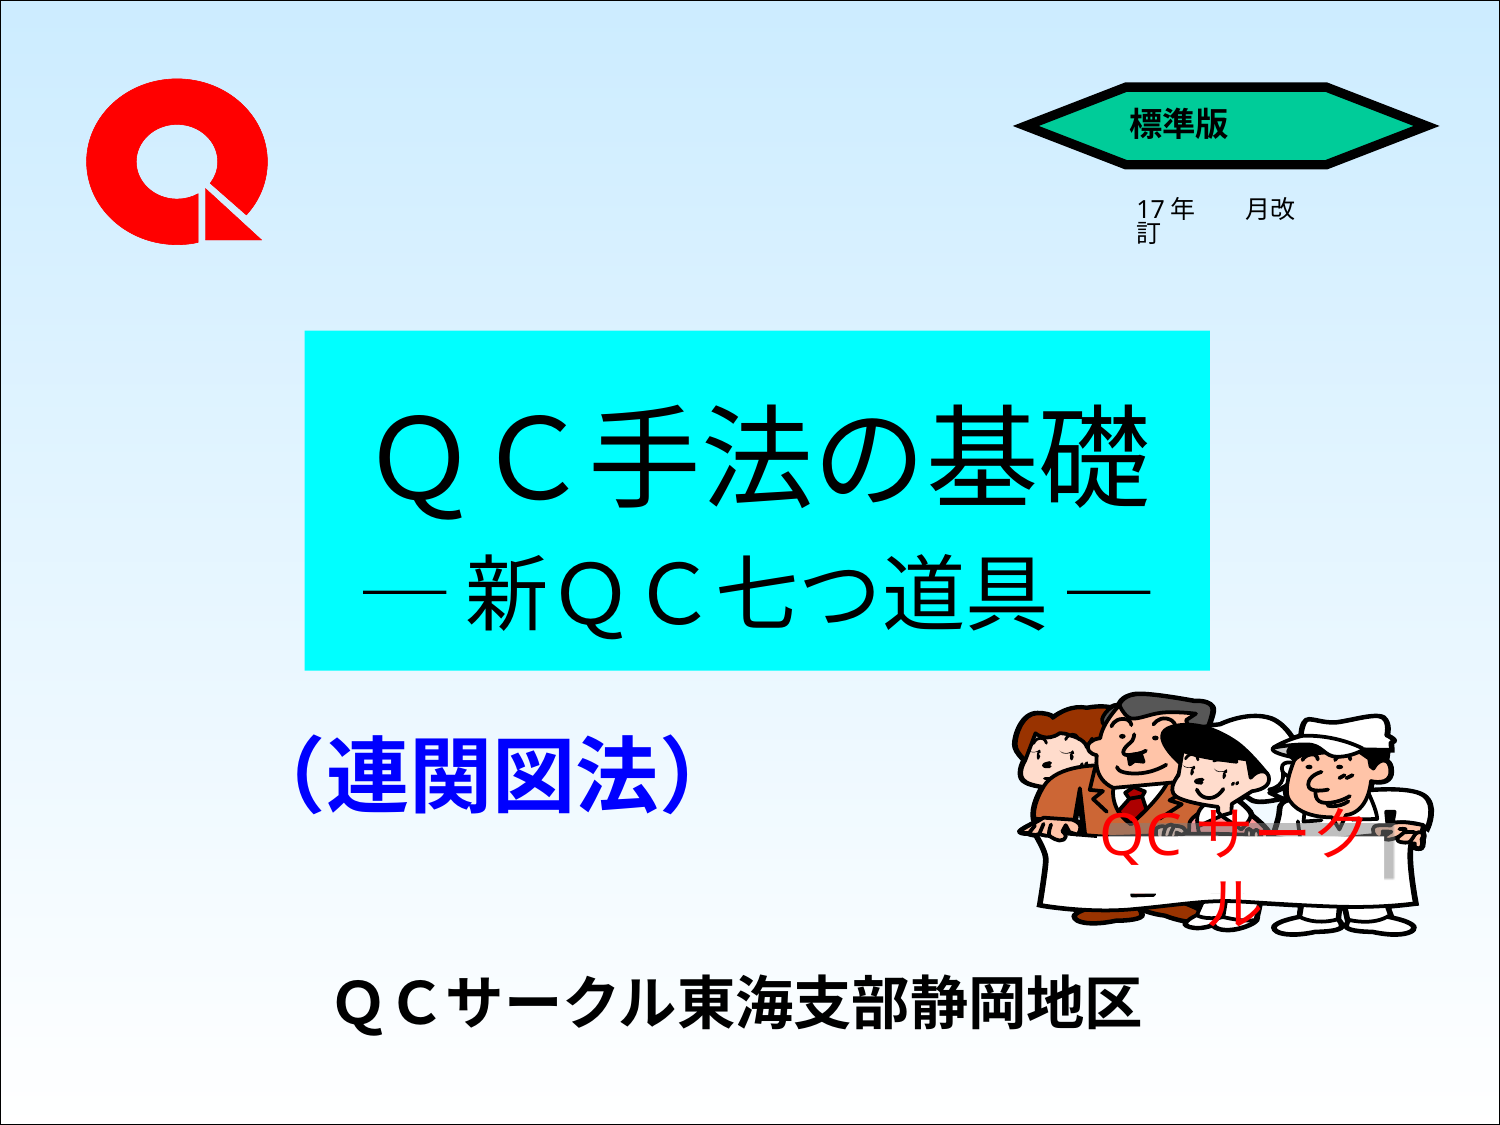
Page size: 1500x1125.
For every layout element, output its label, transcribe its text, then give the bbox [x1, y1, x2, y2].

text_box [1025, 86, 1427, 165]
text_box （連関図法） [228, 715, 841, 831]
text_box ＱＣサークル東海支部静岡地区 [314, 958, 1217, 1044]
title ＱＣ手法の基礎 ─ 新ＱＣ七つ道具 ─ [304, 330, 1210, 671]
text_box 17年 月改訂 [1121, 187, 1331, 255]
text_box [1010, 689, 1442, 940]
picture [85, 78, 269, 246]
text_box [0, 0, 1500, 1125]
